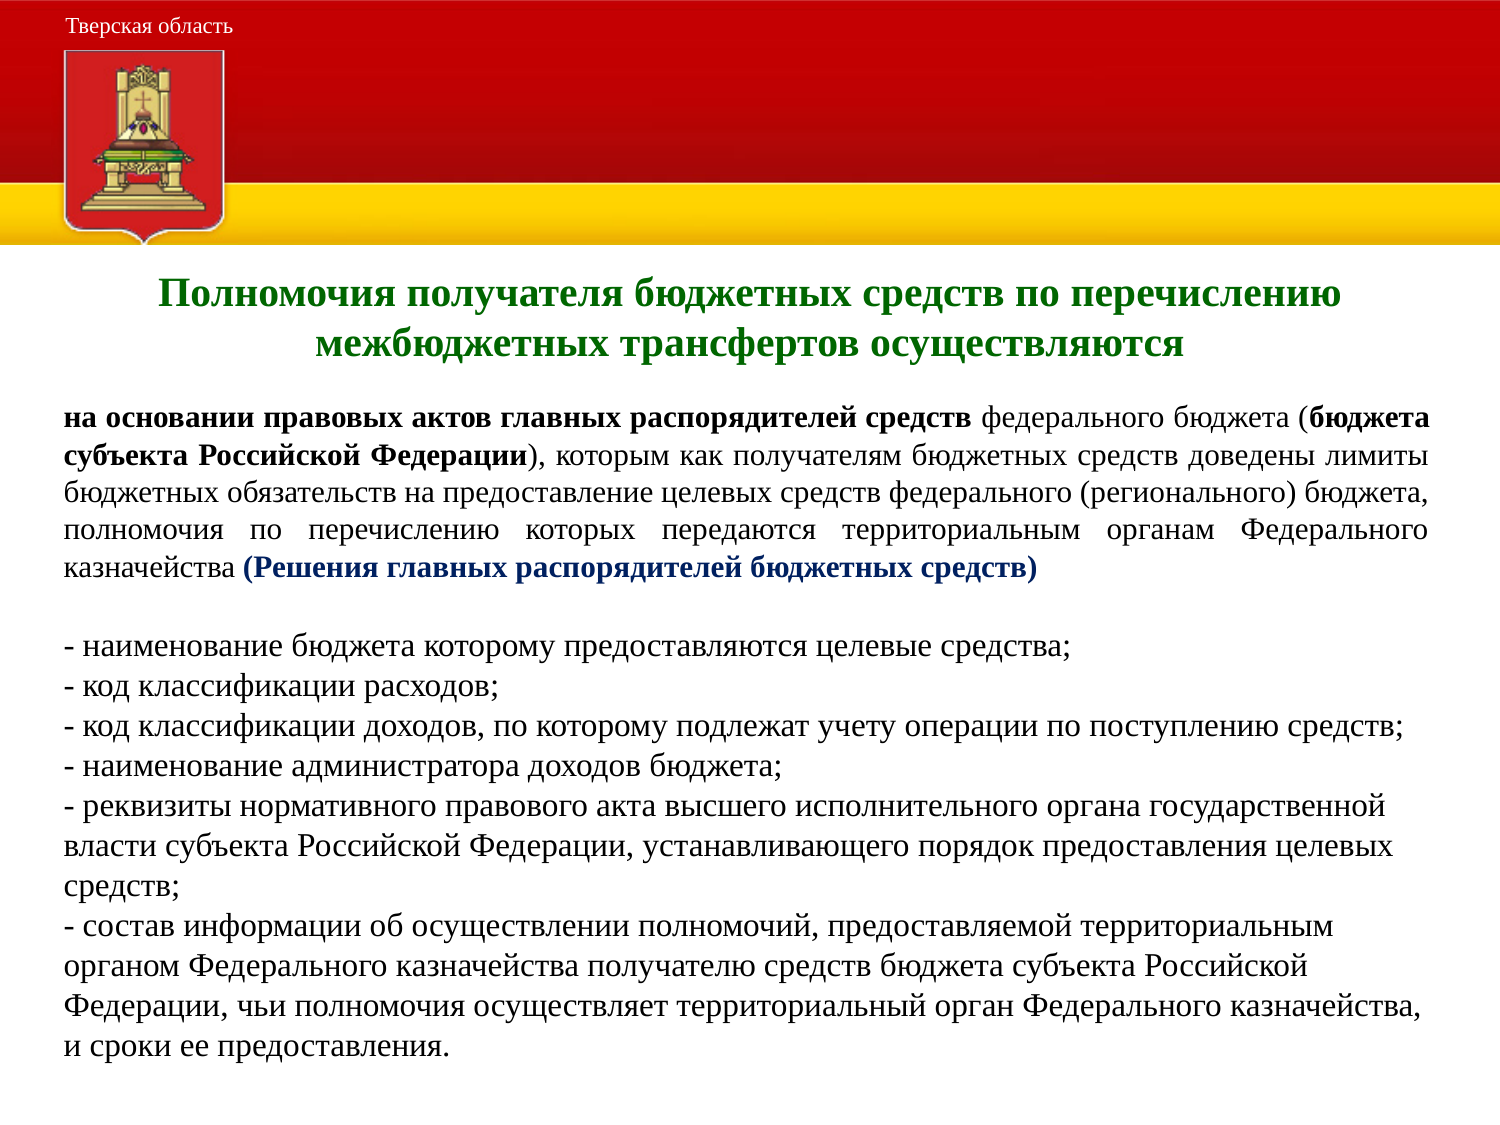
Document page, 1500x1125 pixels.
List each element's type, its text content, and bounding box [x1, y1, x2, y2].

text_box на основании правовых актов главных распорядителей средств федерального бюджета (бюджета субъекта Российской Федерации), которым как получателям бюджетных средств доведены лимиты бюджетных обязательств на предоставление целевых средств федерального (регионального) бюджета, полномочия по перечислению которых передаются территориальным органам Федерального казначейства (Решения главных распорядителей бюджетных средств) - наименование бюджета которому предоставляются целевые средства; - код классификации расходов; - код классификации доходов, по которому подлежат учету операции по поступлению средств; - наименование администратора доходов бюджета; - реквизиты нормативного правового акта высшего исполнительного органа государственной власти субъекта Российской Федерации, устанавливающего порядок предоставления целевых средств; - состав информации об осуществлении полномочий, предоставляемой территориальным органом Федерального казначейства получателю средств бюджета субъекта Российской Федерации, чьи полномочия осуществляет территориальный орган Федерального казначейства, и сроки ее предоставления. [48, 389, 1445, 1071]
text_box Полномочия получателя бюджетных средств по перечислению межбюджетных трансфертов осуществляются [0, 257, 1500, 373]
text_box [0, 0, 1500, 245]
